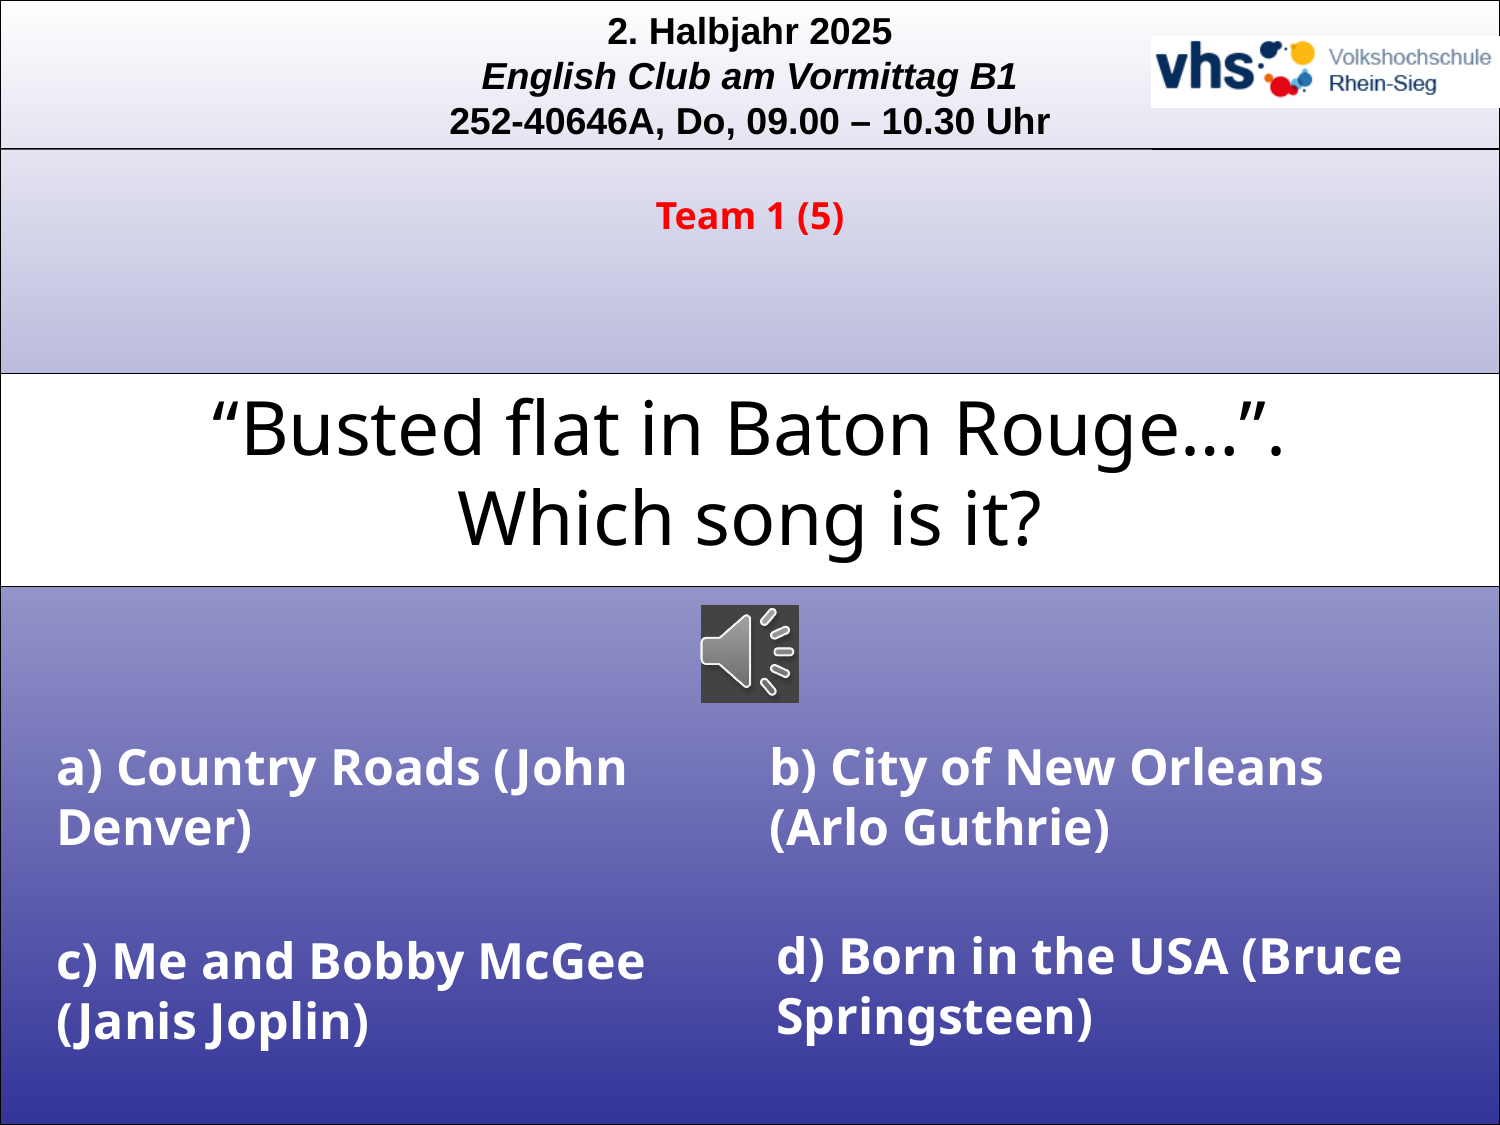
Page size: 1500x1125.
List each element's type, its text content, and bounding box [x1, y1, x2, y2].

text_box d) Born in the USA (Bruce Springsteen) [761, 916, 1500, 1052]
text_box a) Country Roads (John Denver) [41, 727, 703, 863]
text_box b) City of New Orleans (Arlo Guthrie) [754, 727, 1436, 863]
picture [699, 603, 801, 705]
title “Busted flat in Baton Rouge…”. Which song is it? [0, 373, 1500, 587]
text_box c) Me and Bobby McGee (Janis Joplin) [41, 921, 680, 1057]
text_box Team 1 (5) [0, 184, 1500, 245]
picture [1151, 36, 1500, 108]
